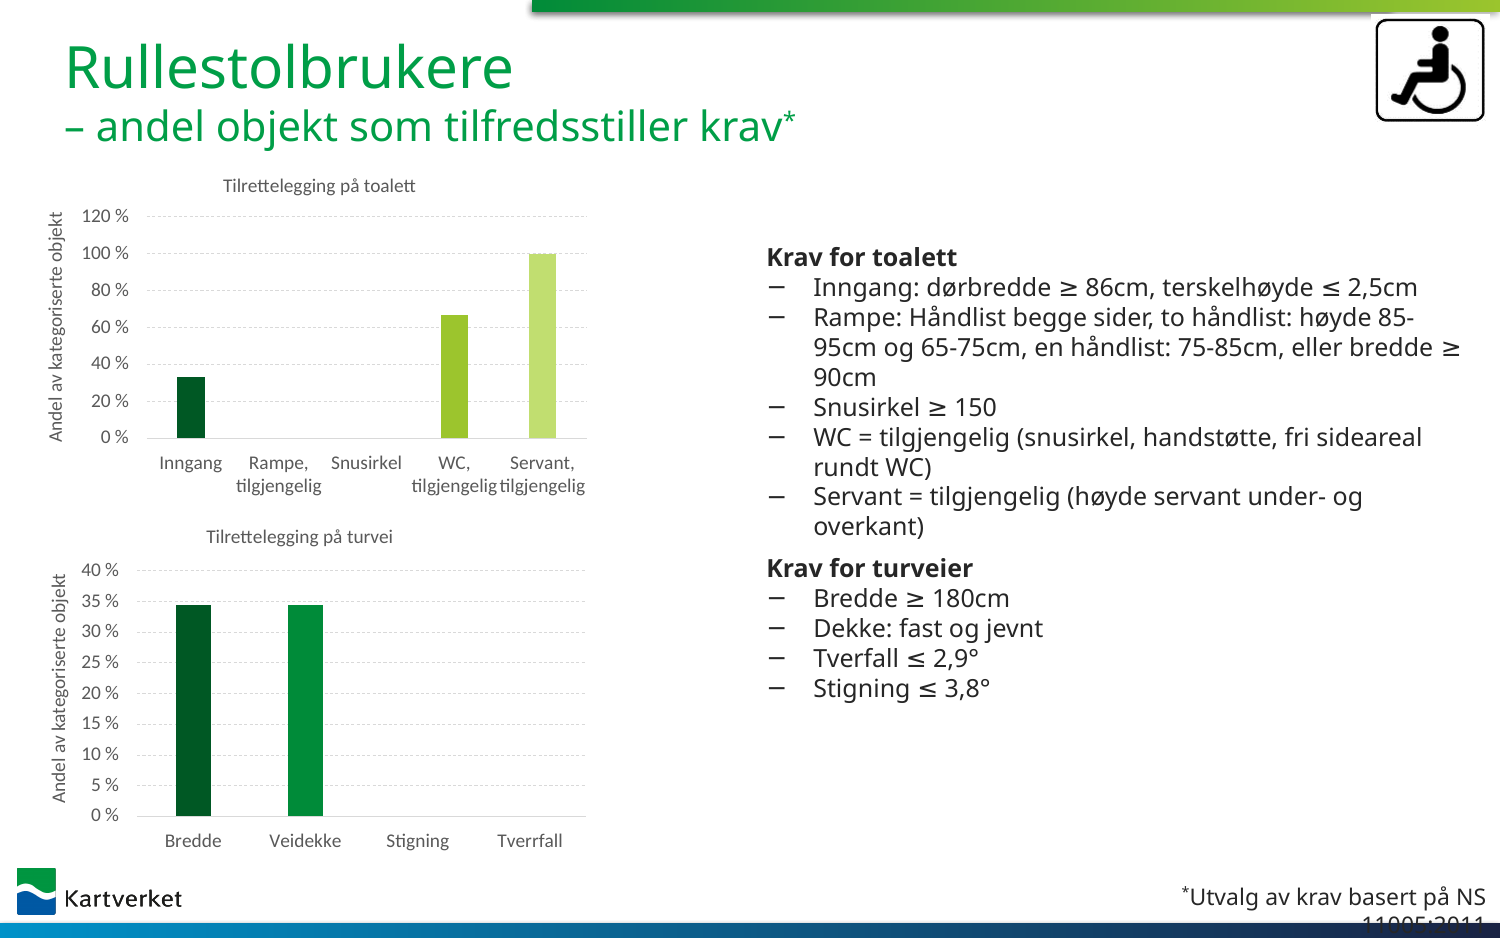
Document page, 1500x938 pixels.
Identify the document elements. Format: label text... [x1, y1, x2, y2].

picture [1371, 13, 1491, 127]
picture [41, 520, 598, 859]
picture [41, 166, 598, 505]
text_box *Utvalg av krav basert på NS 11005:2011 [1068, 873, 1500, 938]
text_box Krav for toalett Inngang: dørbredde ≥ 86cm, terskelhøyde ≤ 2,5cm Rampe: Håndlist begge sider, to håndlist: høyde 85-95cm og 65-75cm, en håndlist: 75-85cm, eller bredde ≥ 90cm Snusirkel ≥ 150 WC = tilgjengelig (snusirkel, handstøtte, fri sideareal rundt WC) Servant = tilgjengelig (høyde servant under- og overkant) [751, 234, 1483, 545]
text_box Rullestolbrukere – andel objekt som tilfredsstiller krav* [49, 14, 1431, 158]
text_box Krav for turveier Bredde ≥ 180cm Dekke: fast og jevnt Tverfall ≤ 2,9° Stigning ≤ 3,8° [751, 545, 1483, 710]
